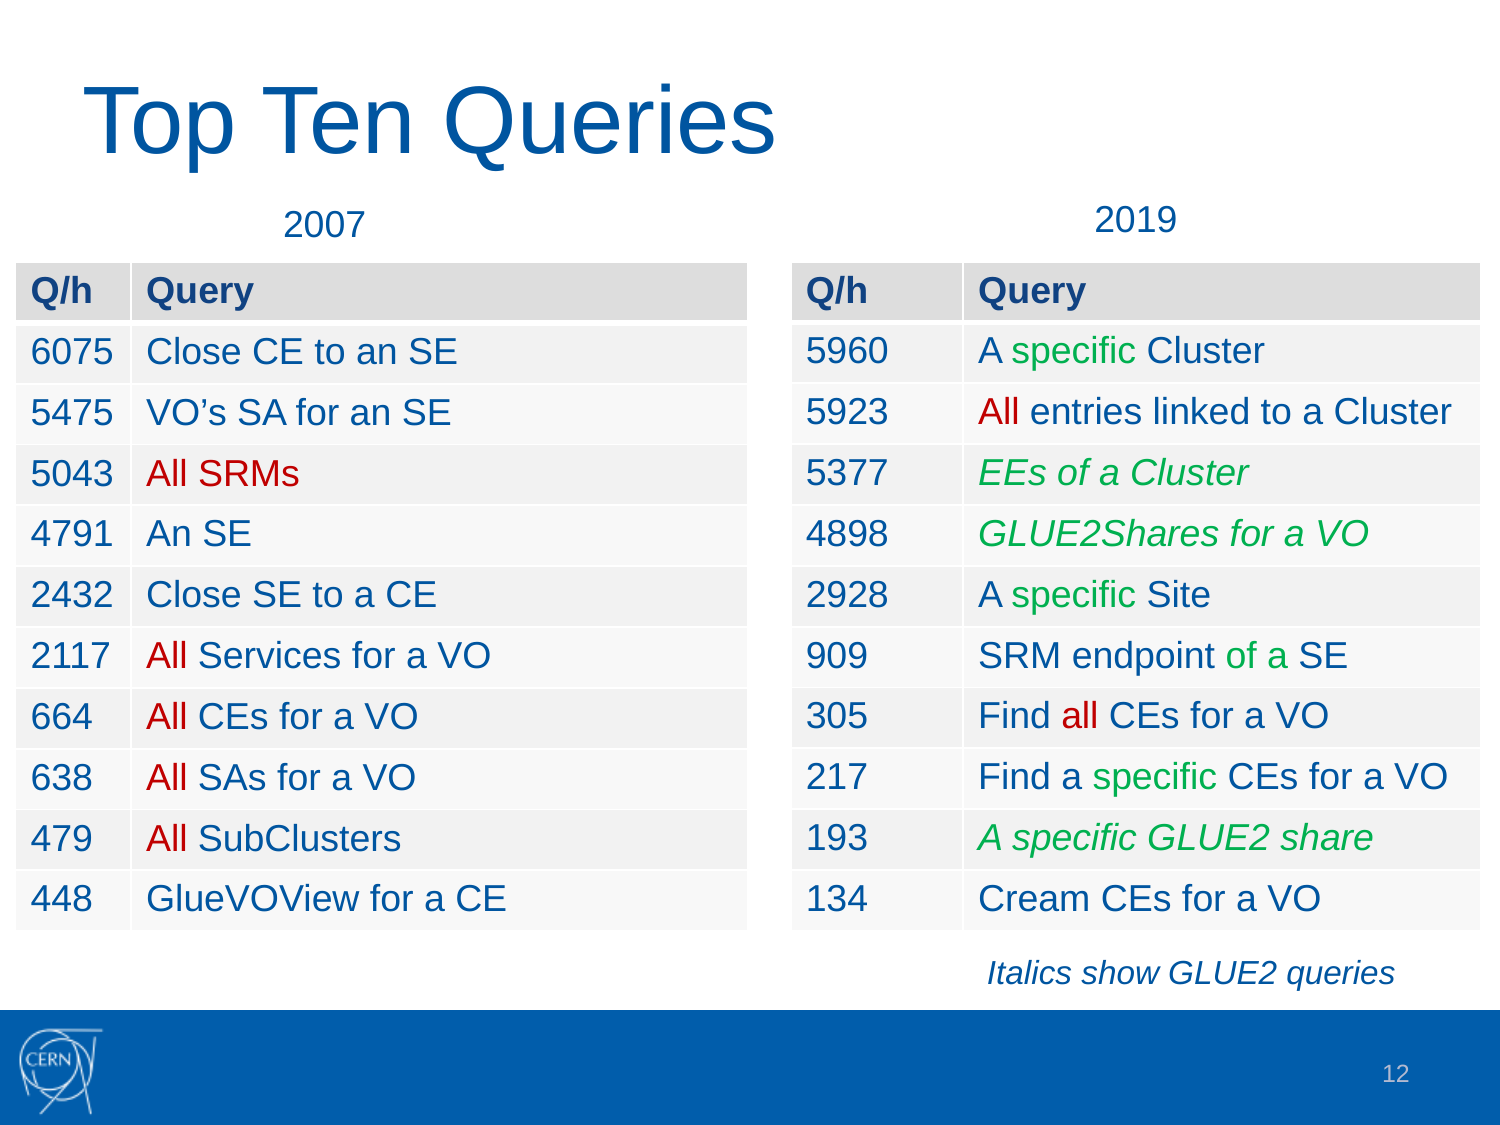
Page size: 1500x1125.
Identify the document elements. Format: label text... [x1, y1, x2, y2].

table_cell 305 [792, 688, 962, 747]
table_header Q/h [792, 263, 962, 320]
table_cell Find a specific CEs for a VO [964, 749, 1480, 808]
slide_number 12 [1342, 1042, 1425, 1103]
table_cell GlueVOView for a CE [132, 871, 747, 930]
table_cell 664 [16, 689, 130, 748]
text_box 2019 [1079, 187, 1193, 247]
table_cell All Services for a VO [132, 628, 747, 687]
table_cell All CEs for a VO [132, 689, 747, 748]
table_cell 909 [792, 628, 962, 687]
table_cell 5960 [792, 325, 962, 382]
table_cell A specific GLUE2 share [964, 810, 1480, 869]
table_cell All SubClusters [132, 810, 747, 869]
table_cell VO’s SA for an SE [132, 385, 747, 444]
table_cell All SAs for a VO [132, 750, 747, 809]
table_cell 5475 [16, 385, 130, 444]
table_cell Find all CEs for a VO [964, 688, 1480, 747]
table_cell All SRMs [132, 445, 747, 504]
table_header Q/h [16, 263, 130, 320]
table_cell Cream CEs for a VO [964, 871, 1480, 930]
table_cell A specific Cluster [964, 325, 1480, 382]
text_box Italics show GLUE2 queries [972, 944, 1412, 999]
table_cell 5043 [16, 445, 130, 504]
table_cell EEs of a Cluster [964, 445, 1480, 504]
table_cell 479 [16, 810, 130, 869]
table_cell 2928 [792, 567, 962, 626]
table_cell 193 [792, 810, 962, 869]
table_cell Close CE to an SE [132, 326, 747, 383]
title Top Ten Queries [75, 38, 1425, 193]
table_cell 2432 [16, 567, 130, 626]
table_cell 4898 [792, 506, 962, 565]
table_cell All entries linked to a Cluster [964, 384, 1480, 443]
table_header Query [964, 263, 1480, 320]
table_cell 5377 [792, 445, 962, 504]
table_cell SRM endpoint of a SE [964, 628, 1480, 687]
table_cell 448 [16, 871, 130, 930]
table_cell An SE [132, 506, 747, 565]
table_cell Close SE to a CE [132, 567, 747, 626]
table_cell GLUE2Shares for a VO [964, 506, 1480, 565]
table_cell 134 [792, 871, 962, 930]
table_cell 5923 [792, 384, 962, 443]
table_header Query [132, 263, 747, 320]
table_cell 217 [792, 749, 962, 808]
table_cell 638 [16, 750, 130, 809]
table_cell 6075 [16, 326, 130, 383]
table_cell A specific Site [964, 567, 1480, 626]
table_cell 2117 [16, 628, 130, 687]
text_box 2007 [268, 192, 382, 253]
table_cell 4791 [16, 506, 130, 565]
